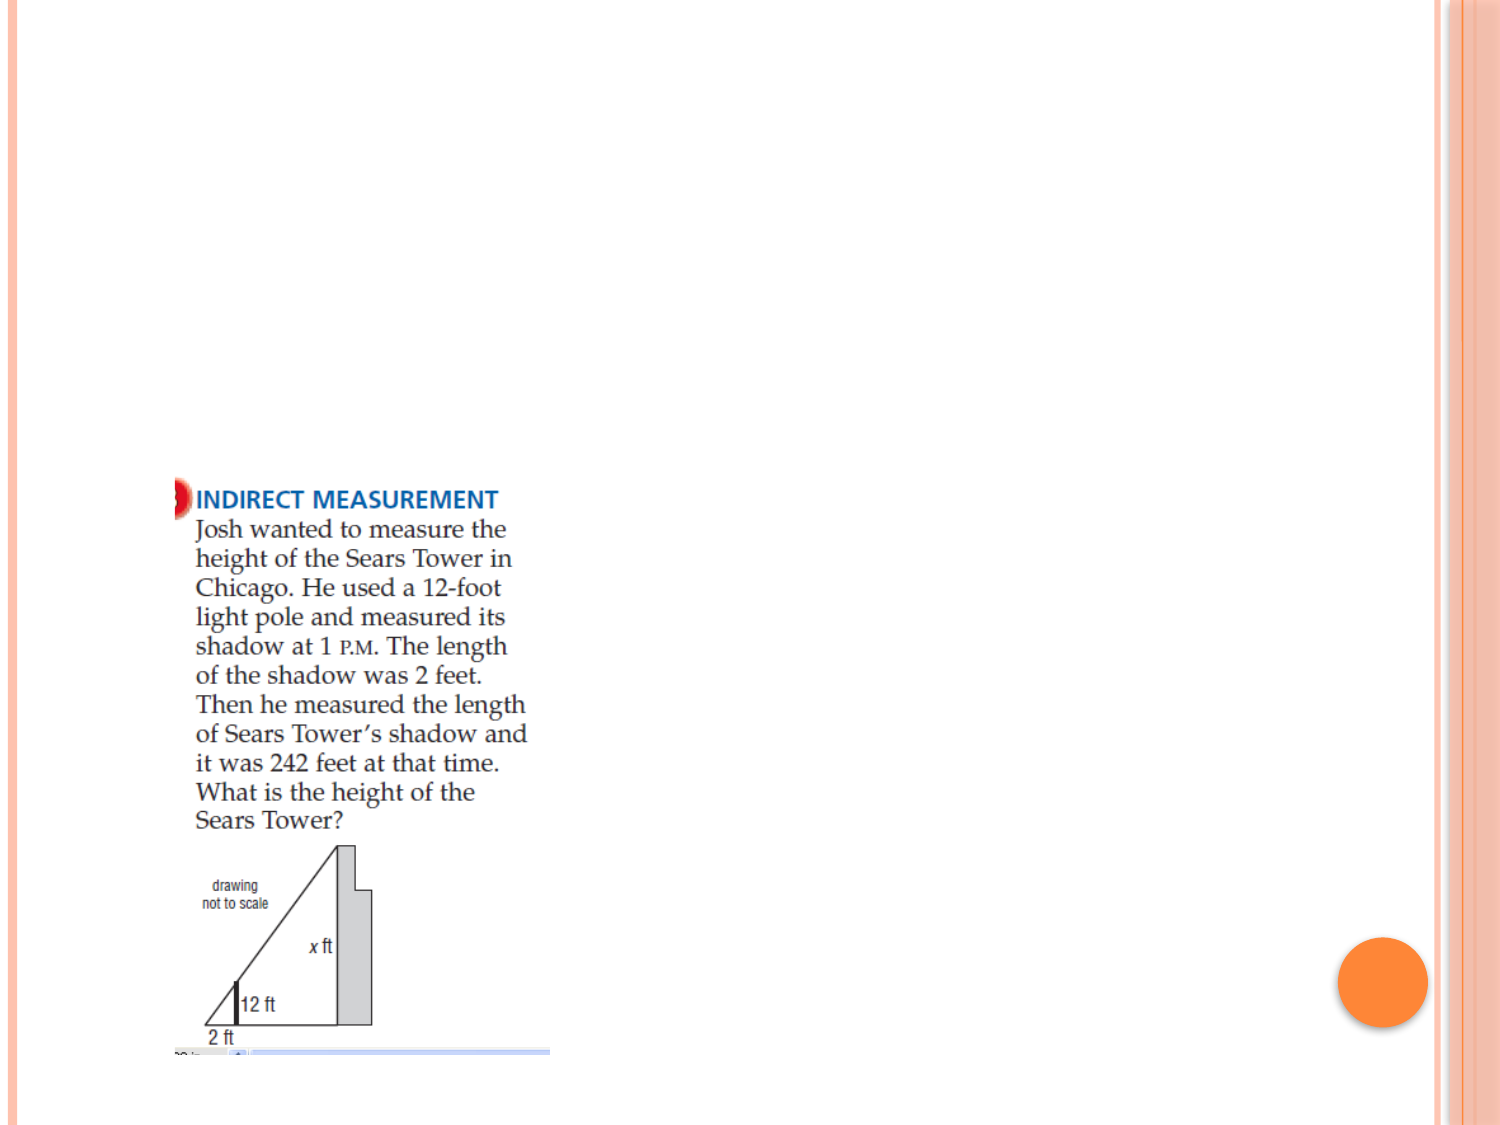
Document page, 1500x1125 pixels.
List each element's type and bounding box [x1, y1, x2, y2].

list [174, 461, 551, 1056]
